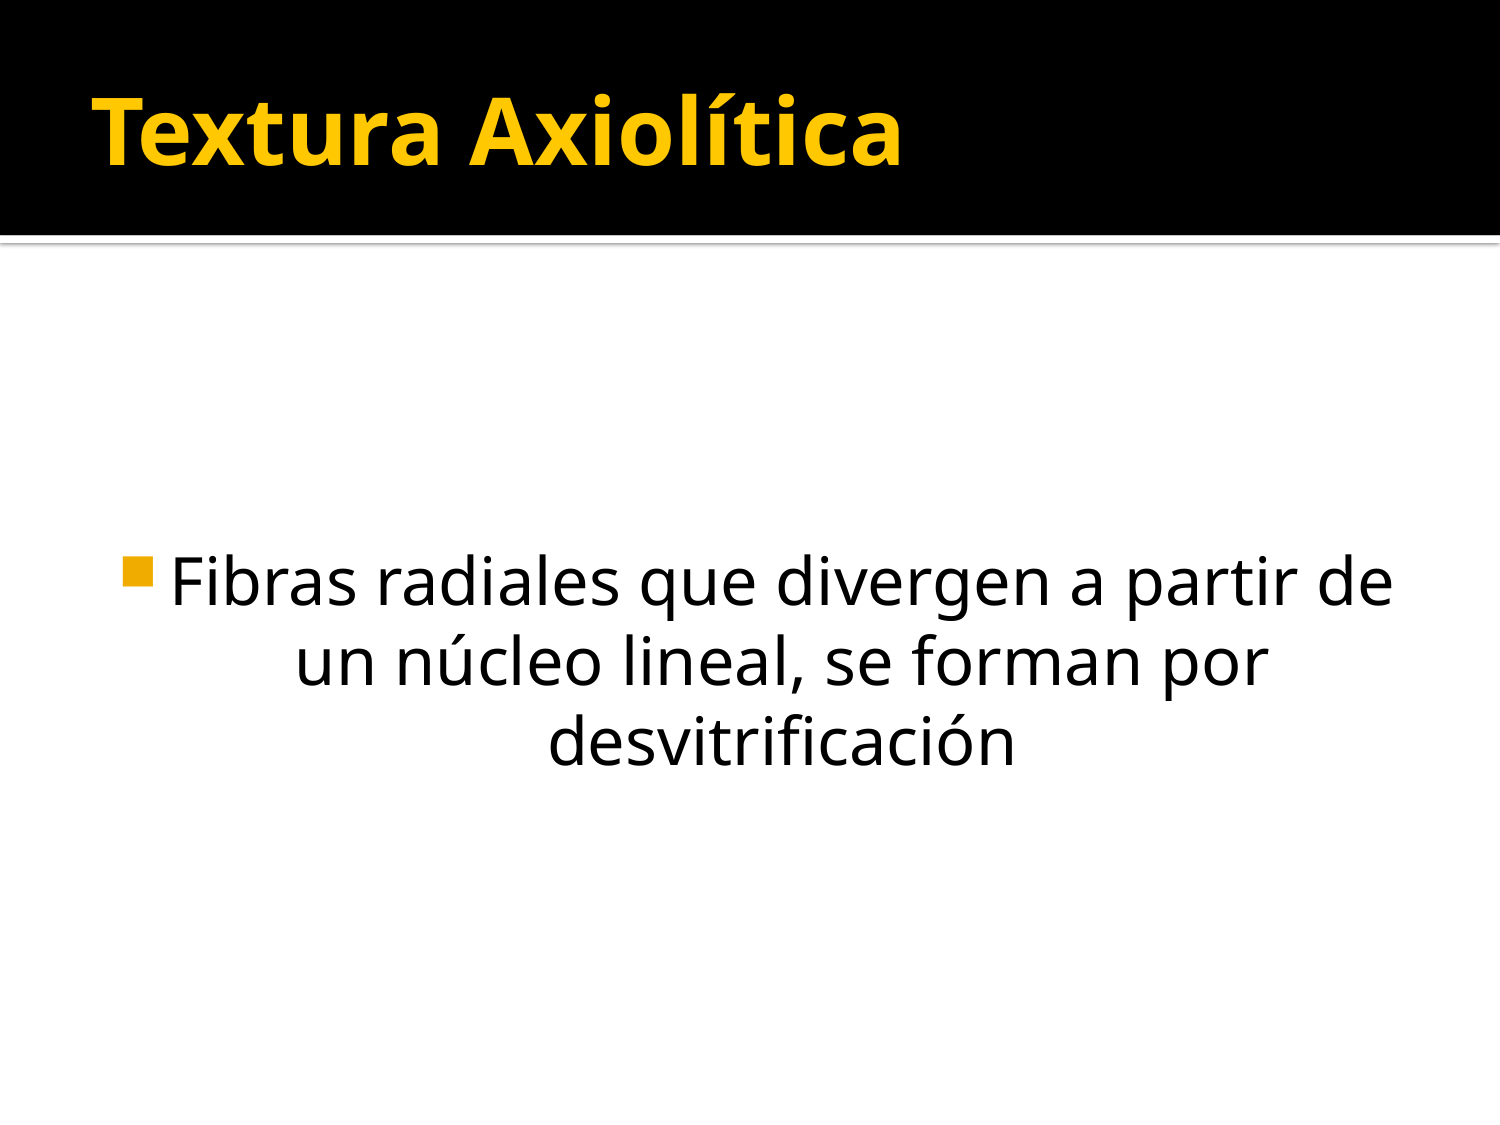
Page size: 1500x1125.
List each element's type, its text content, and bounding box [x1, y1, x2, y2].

list Fibras radiales que divergen a partir de un núcleo lineal, se forman por desvitrificación [74, 523, 1426, 835]
title Textura Axiolítica [75, 25, 1425, 231]
